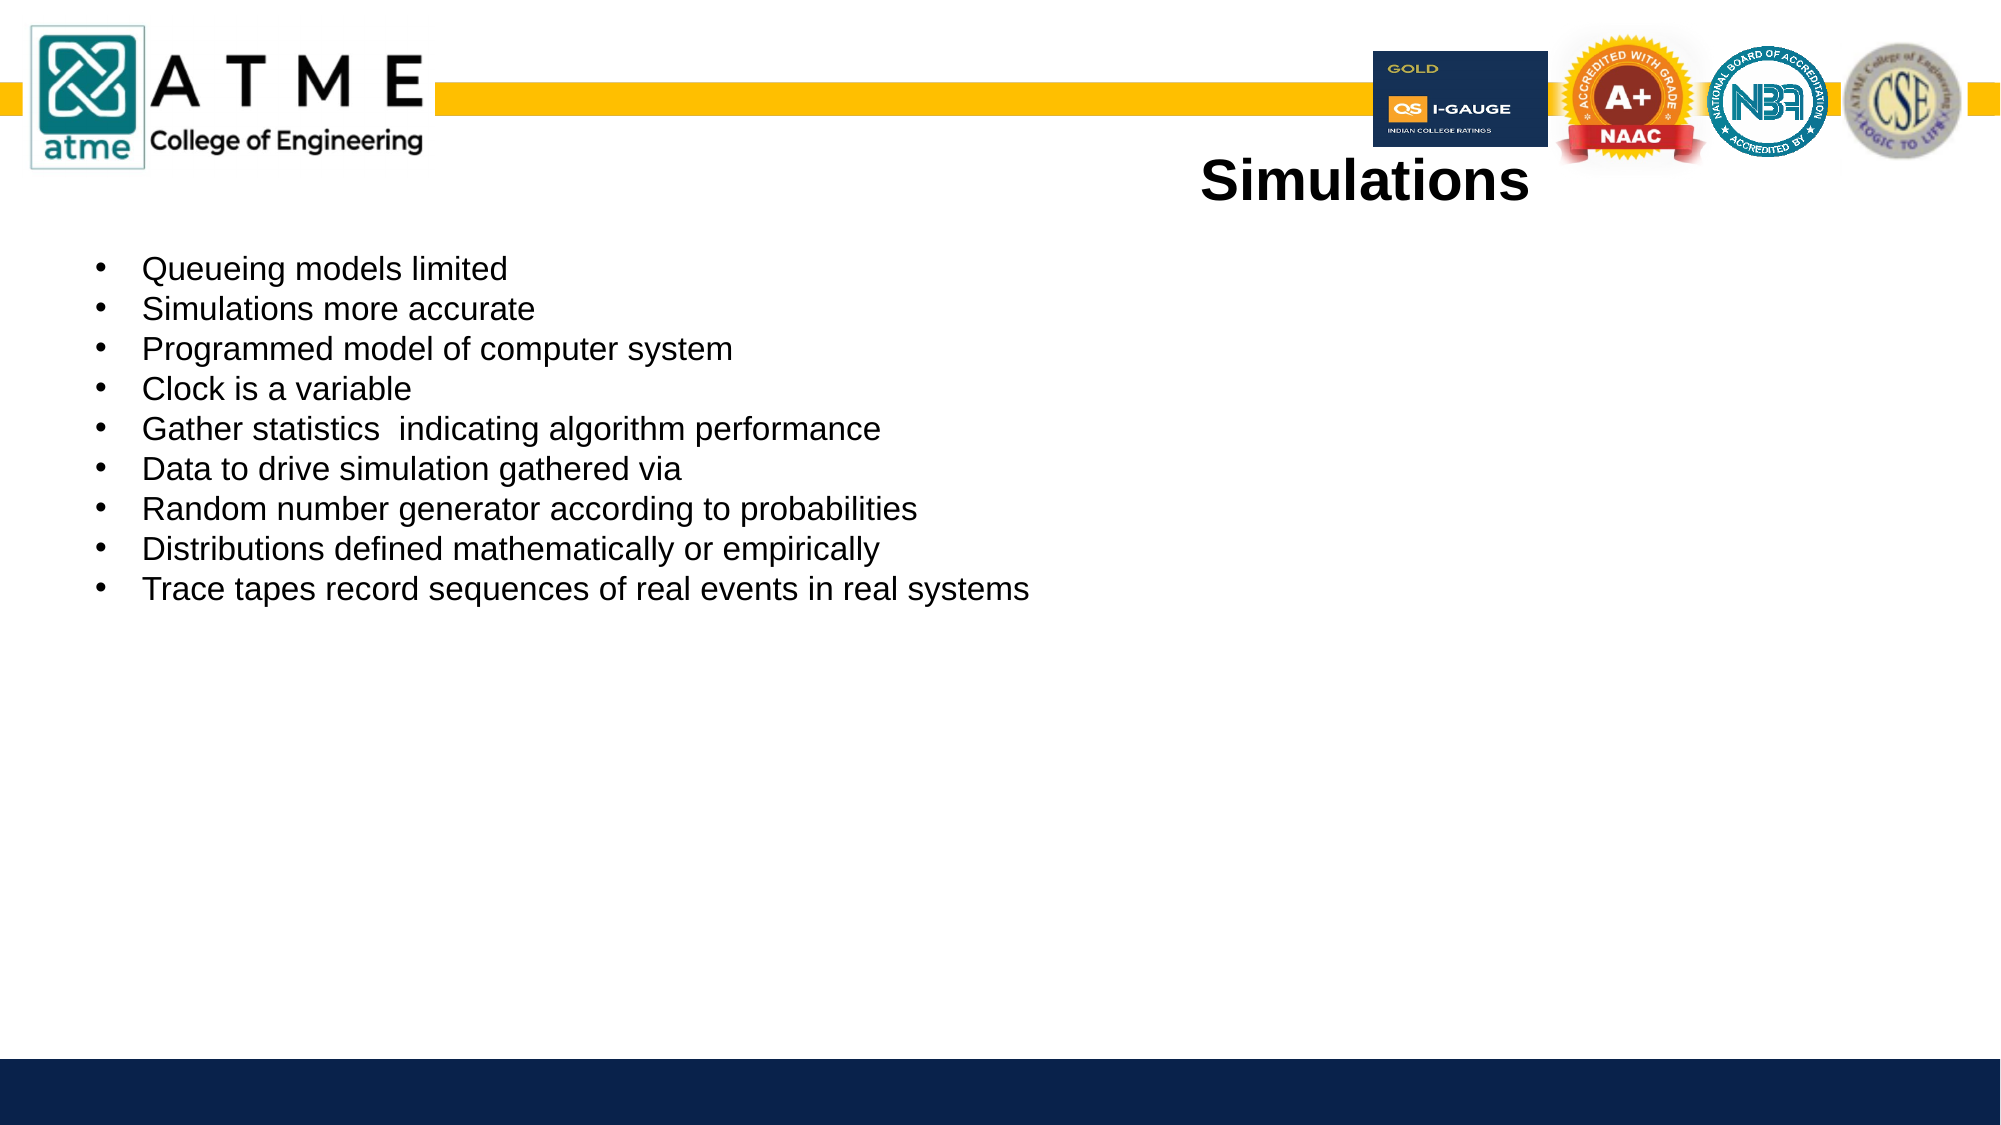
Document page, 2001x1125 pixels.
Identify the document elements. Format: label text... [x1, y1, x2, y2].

picture [0, 1059, 2001, 1125]
picture [22, 15, 435, 178]
picture [1840, 26, 1968, 176]
text_box Queueing models limited Simulations more accurate Programmed model of computer system Clock is a variable Gather statistics indicating algorithm performance Data to drive simulation gathered via Random number generator according to probabilities Distributions defined mathematically or empirically Trace tapes record sequences of real events in real systems [80, 239, 1047, 614]
text_box Simulations [1186, 135, 1547, 220]
picture [1373, 20, 1828, 180]
